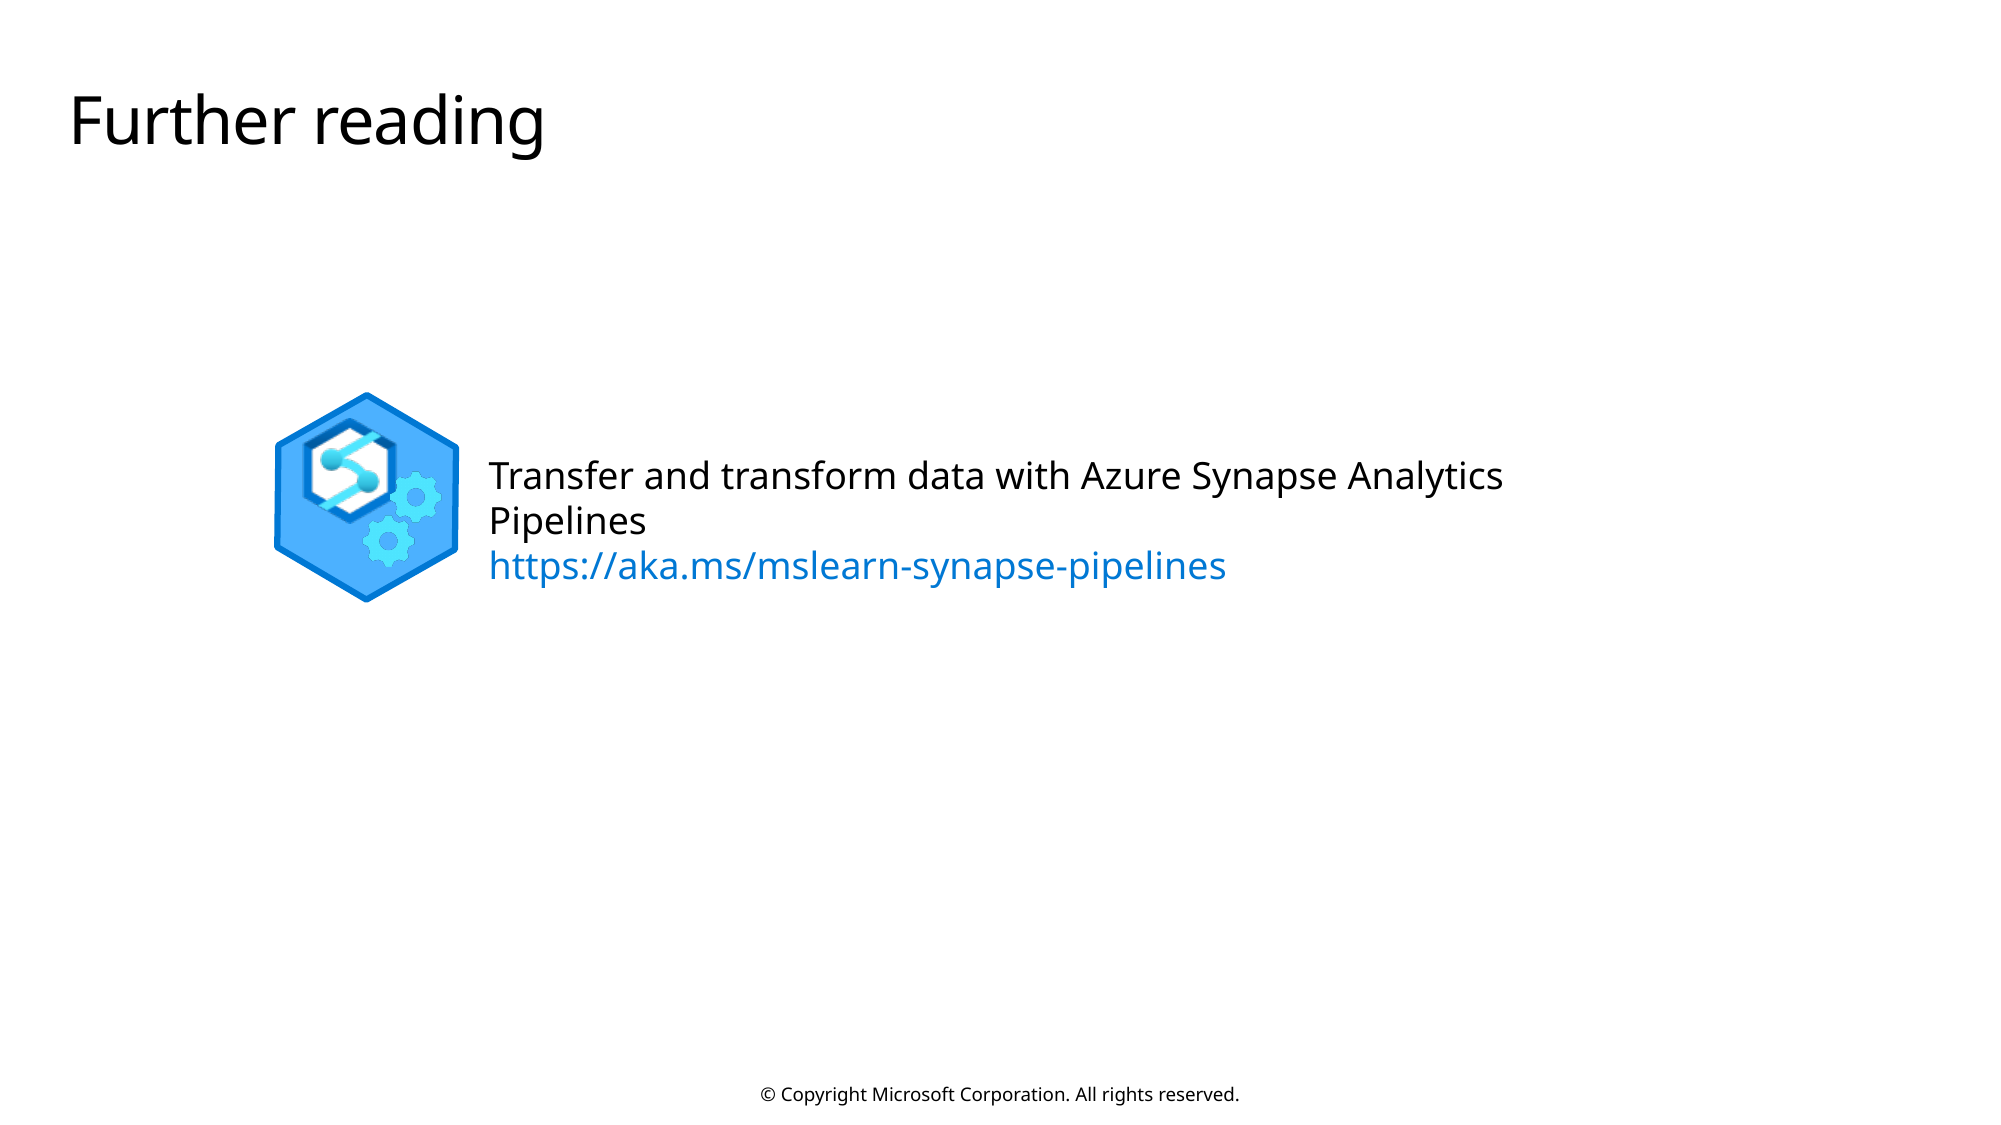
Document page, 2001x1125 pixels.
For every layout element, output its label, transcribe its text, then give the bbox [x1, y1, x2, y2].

title Further reading [68, 72, 1930, 184]
text_box Transfer and transform data with Azure Synapse Analytics Pipelines https://aka.ms/mslearn-synapse-pipelines [473, 444, 1669, 595]
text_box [263, 408, 470, 586]
